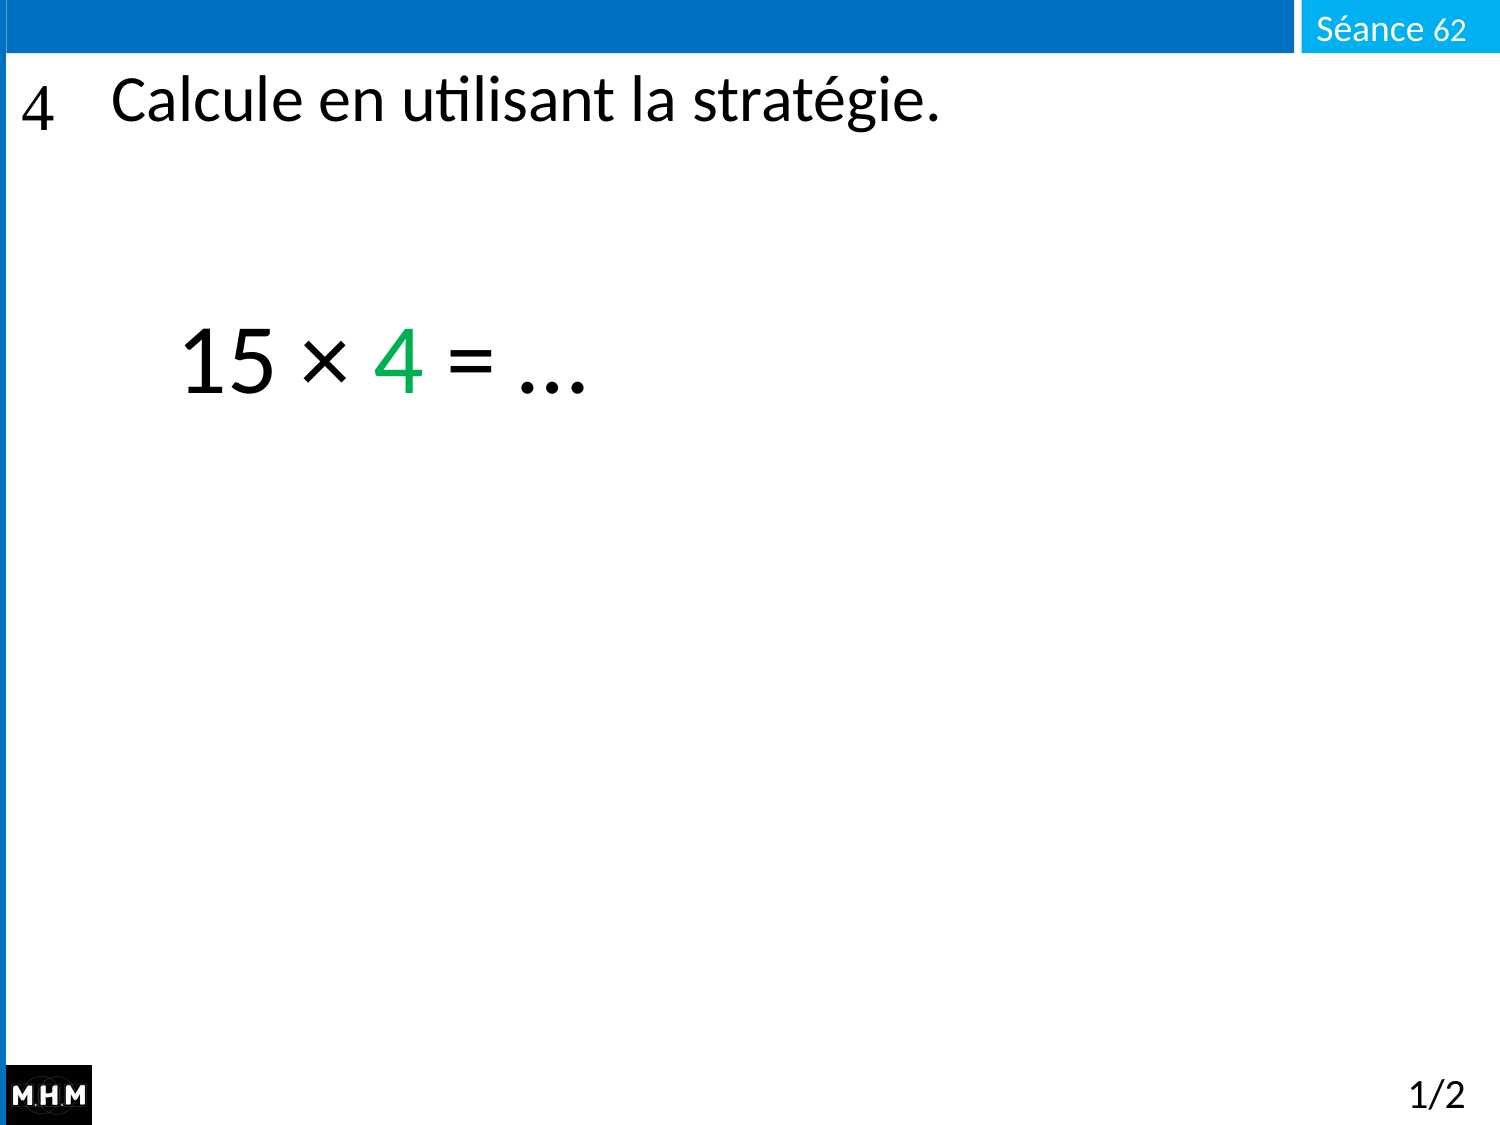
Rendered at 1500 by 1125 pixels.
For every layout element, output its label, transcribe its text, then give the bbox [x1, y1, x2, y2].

picture [6, 1065, 92, 1125]
text_box 15 × 4 = … [96, 286, 668, 421]
list 1/2 [1373, 1064, 1500, 1125]
title Calcule en utilisant la stratégie. [96, 57, 1391, 144]
